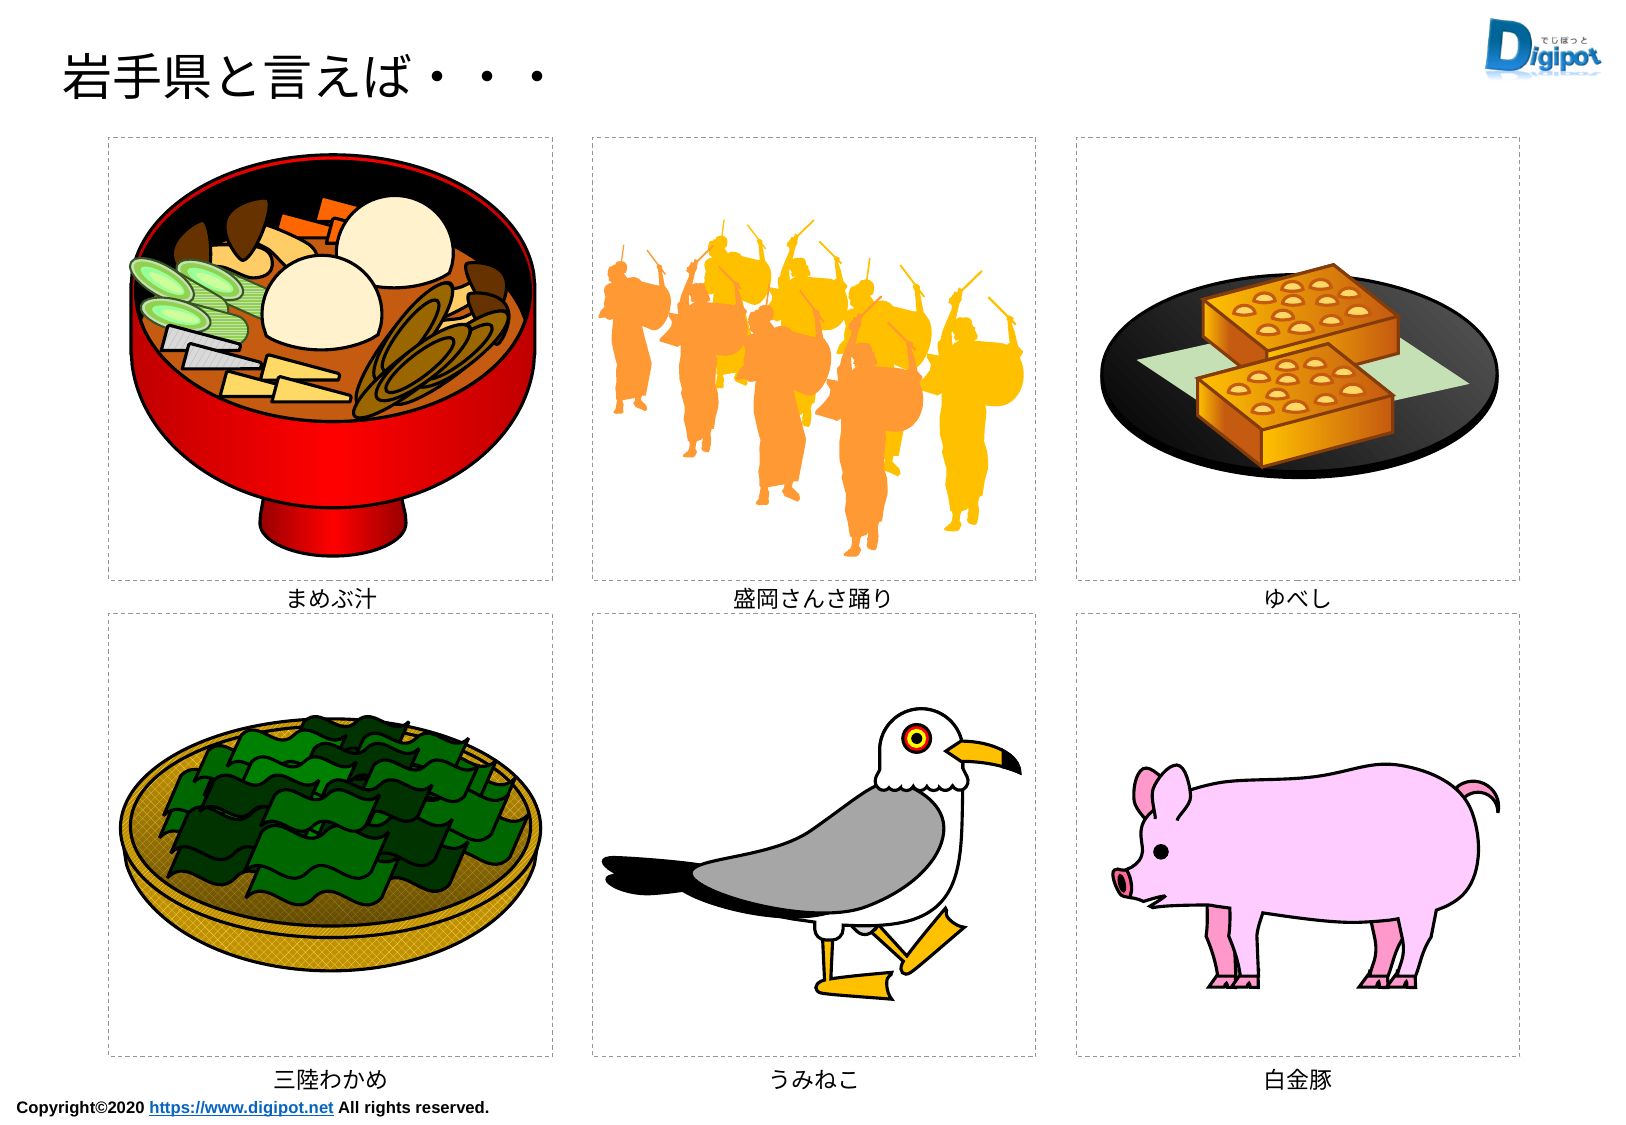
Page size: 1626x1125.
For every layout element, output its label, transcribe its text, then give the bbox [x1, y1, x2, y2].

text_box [603, 708, 1020, 1000]
text_box 岩手県と言えば・・・ [47, 38, 578, 113]
text_box 三陸わかめ [104, 1058, 558, 1101]
text_box ゆべし [1071, 577, 1525, 620]
picture [1485, 18, 1602, 82]
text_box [123, 154, 535, 556]
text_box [1101, 264, 1498, 478]
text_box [1112, 764, 1495, 988]
text_box 白金豚 [1071, 1058, 1525, 1101]
text_box 盛岡さんさ踊り [587, 577, 1041, 620]
text_box まめぶ汁 [104, 577, 558, 620]
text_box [120, 716, 541, 971]
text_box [598, 219, 1024, 557]
text_box うみねこ [587, 1058, 1041, 1101]
